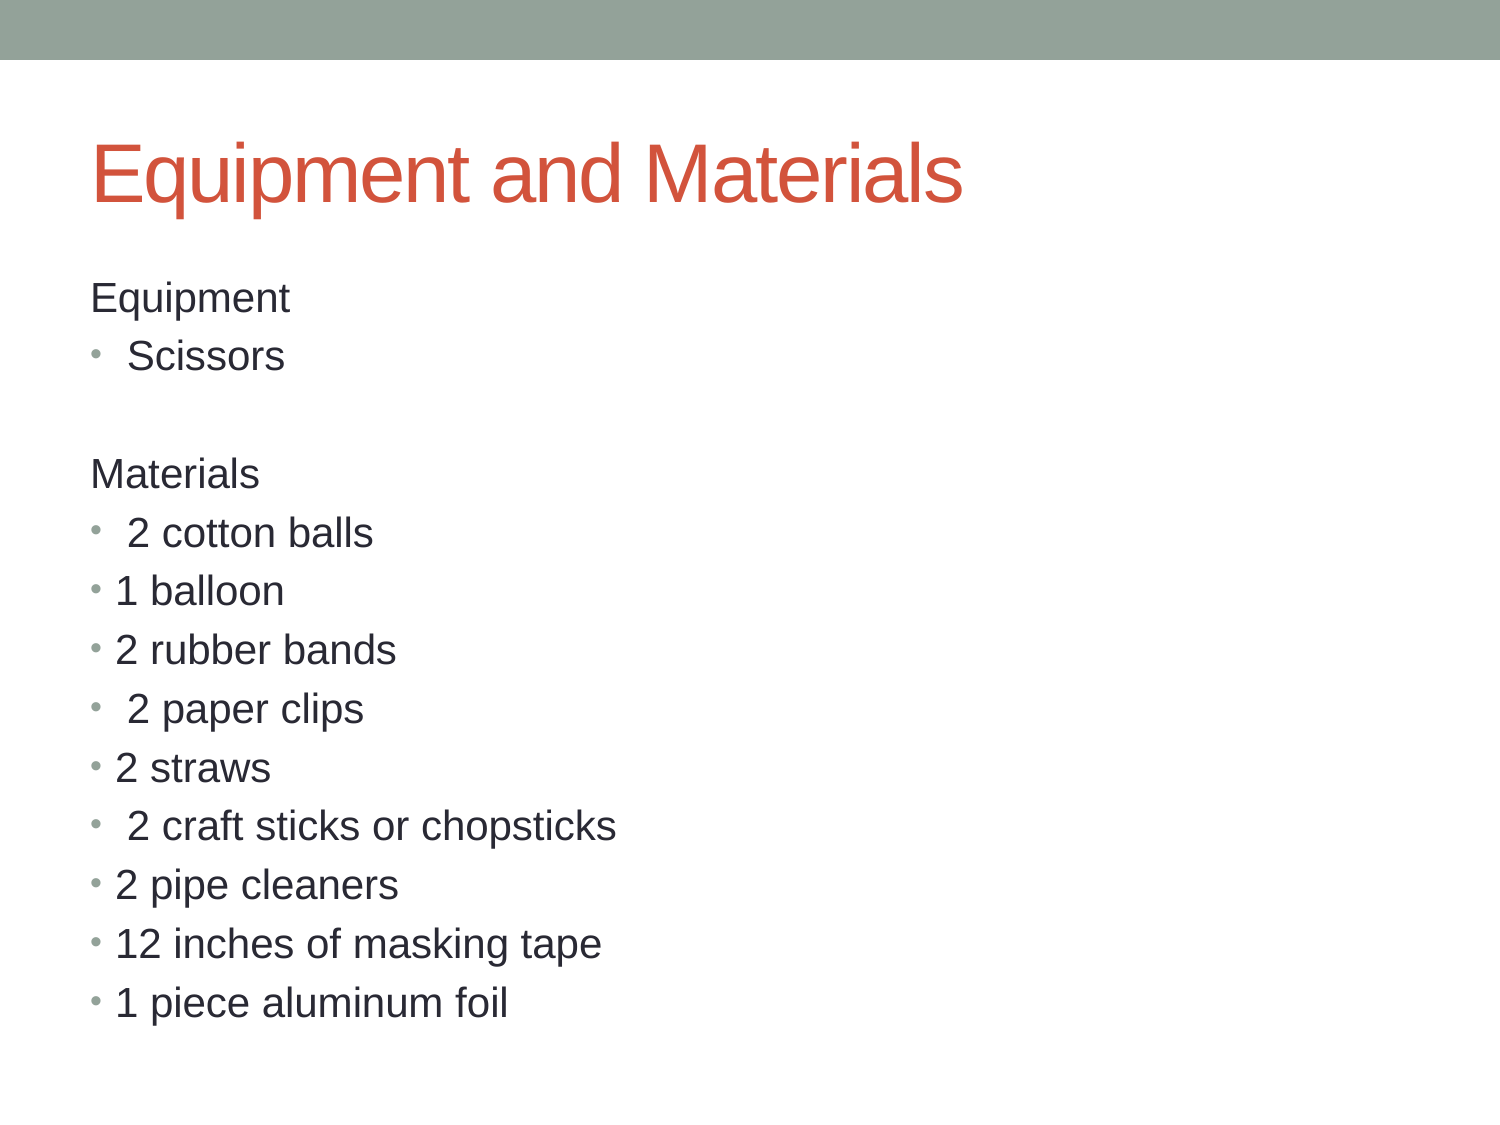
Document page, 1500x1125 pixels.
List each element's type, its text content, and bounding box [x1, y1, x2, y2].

title Equipment and Materials [75, 87, 1425, 250]
list Equipment Scissors Materials 2 cotton balls 1 balloon 2 rubber bands 2 paper clips 2 straws 2 craft sticks or chopsticks 2 pipe cleaners 12 inches of masking tape 1 piece aluminum foil [75, 262, 1425, 1063]
